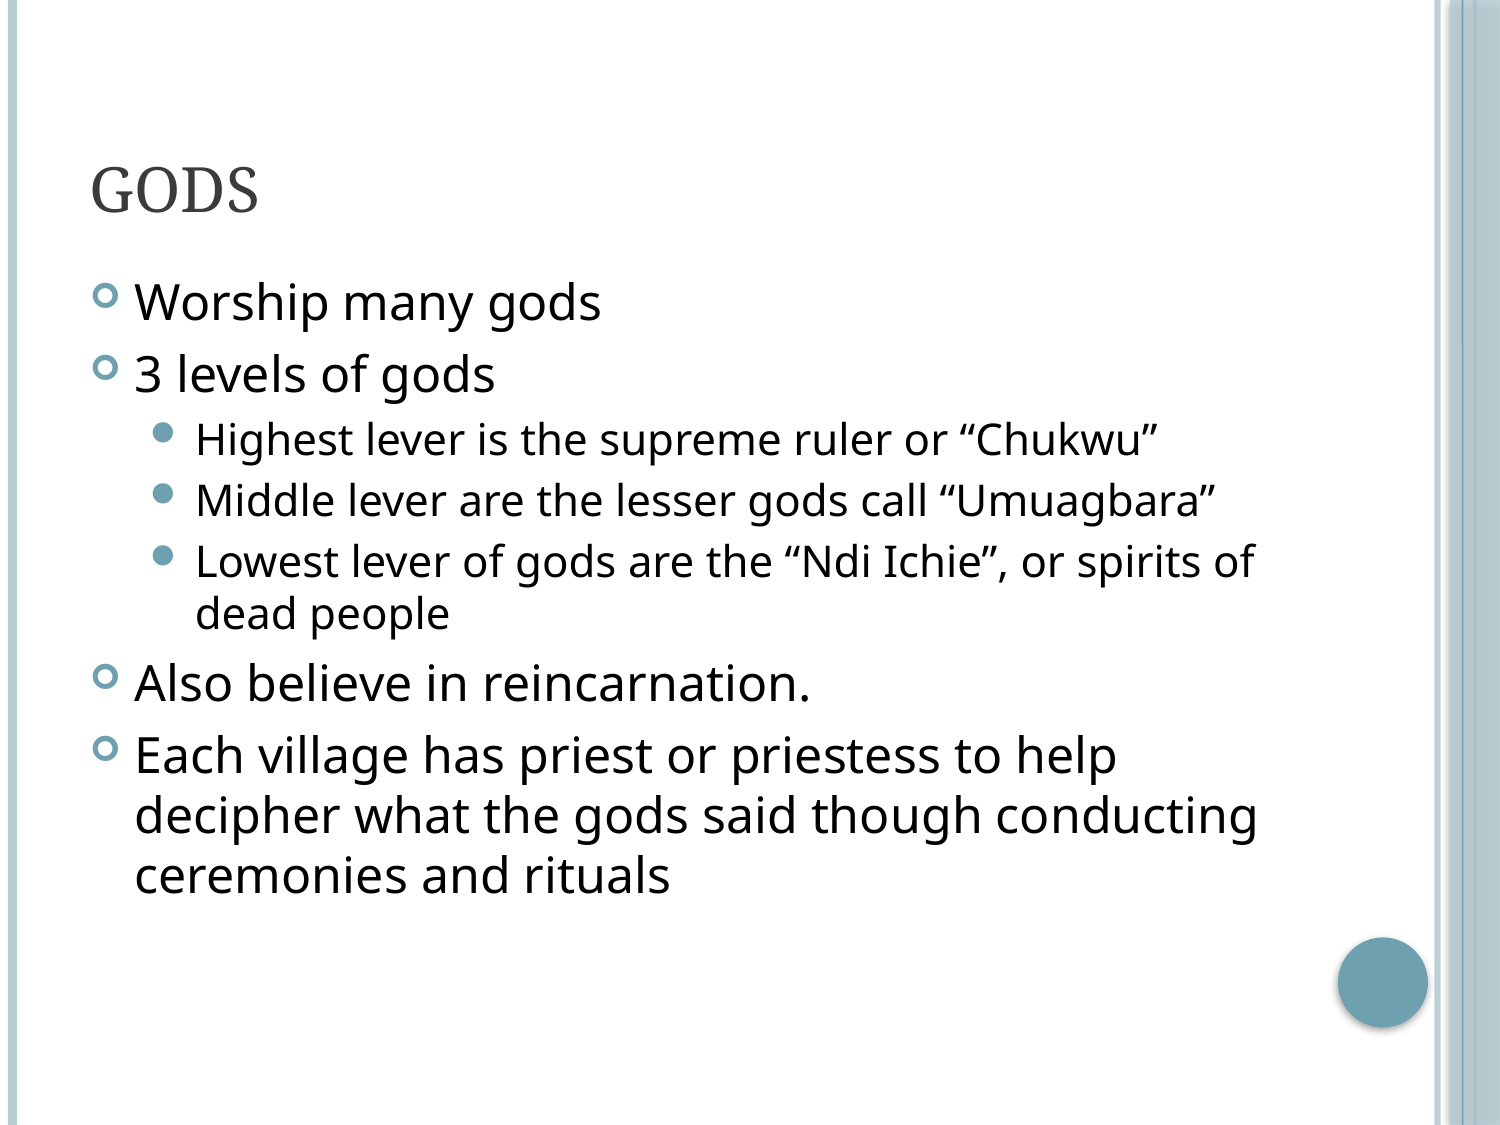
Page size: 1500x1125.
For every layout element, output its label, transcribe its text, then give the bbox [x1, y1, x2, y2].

list Worship many gods 3 levels of gods Highest lever is the supreme ruler or “Chukwu” Middle lever are the lesser gods call “Umuagbara” Lowest lever of gods are the “Ndi Ichie”, or spirits of dead people Also believe in reincarnation. Each village has priest or priestess to help decipher what the gods said though conducting ceremonies and rituals [75, 262, 1300, 1062]
title Gods [75, 45, 1300, 233]
